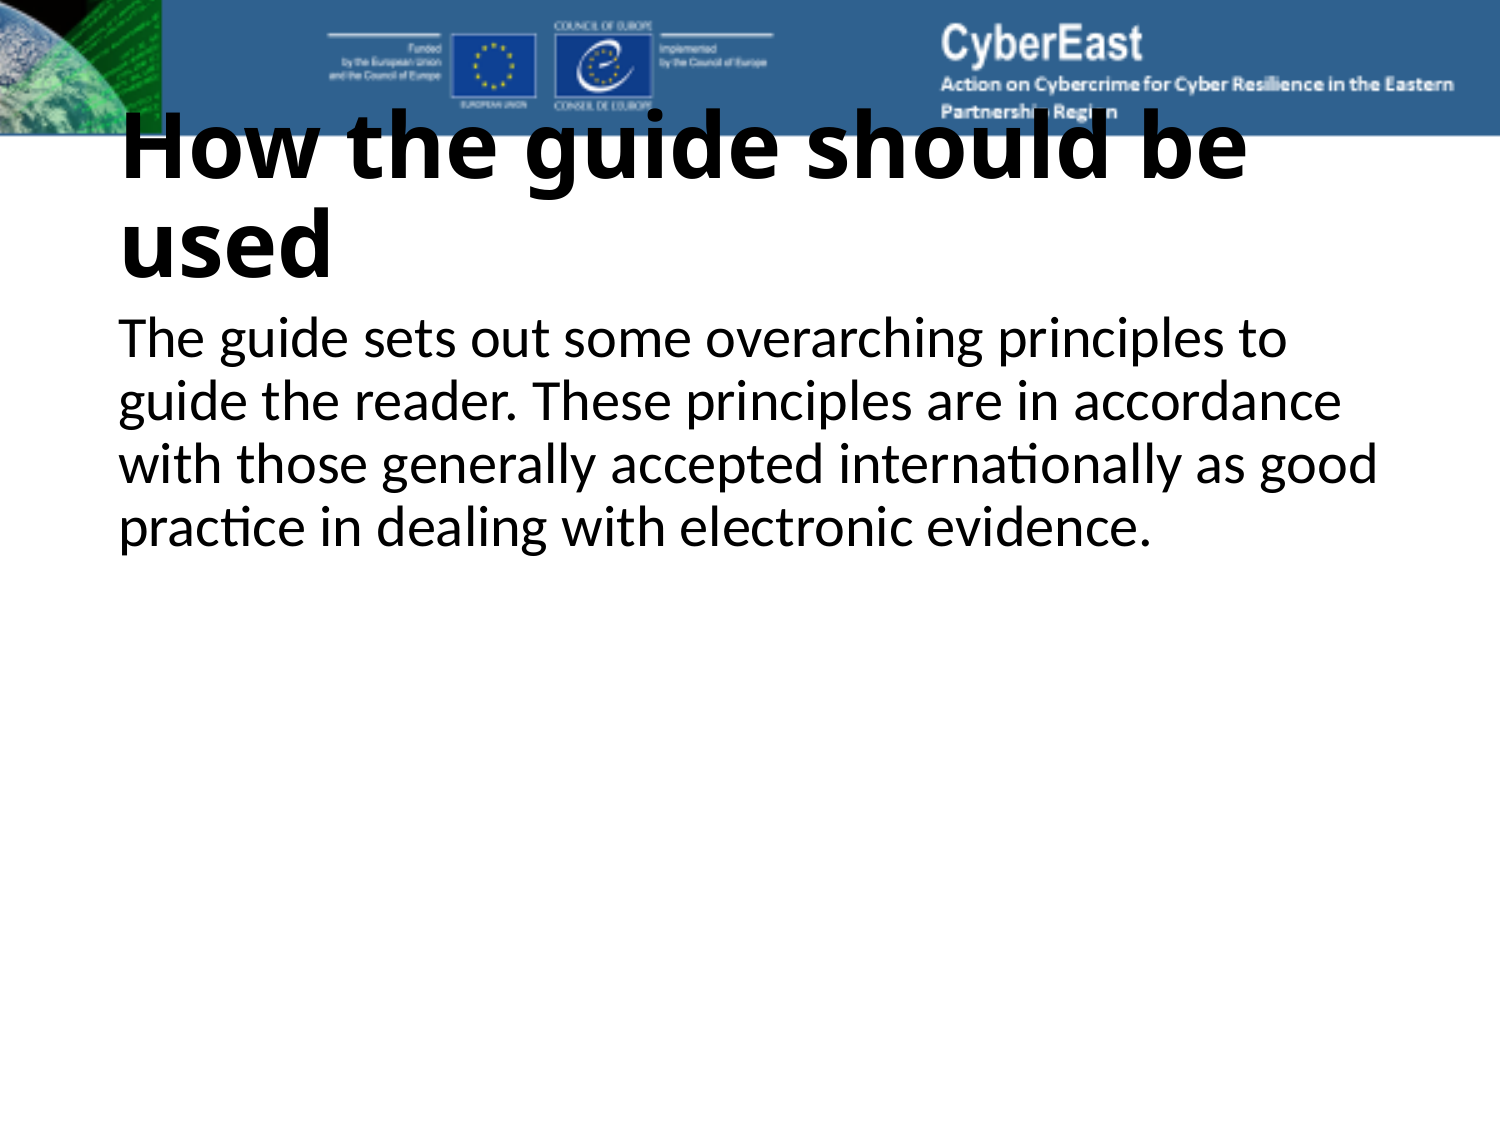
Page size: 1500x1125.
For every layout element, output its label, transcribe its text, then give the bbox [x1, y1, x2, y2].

picture [0, 0, 1500, 1125]
list The guide sets out some overarching principles to guide the reader. These principles are in accordance with those generally accepted internationally as good practice in dealing with electronic evidence. [103, 299, 1397, 1014]
title How the guide should be used [103, 59, 1397, 299]
